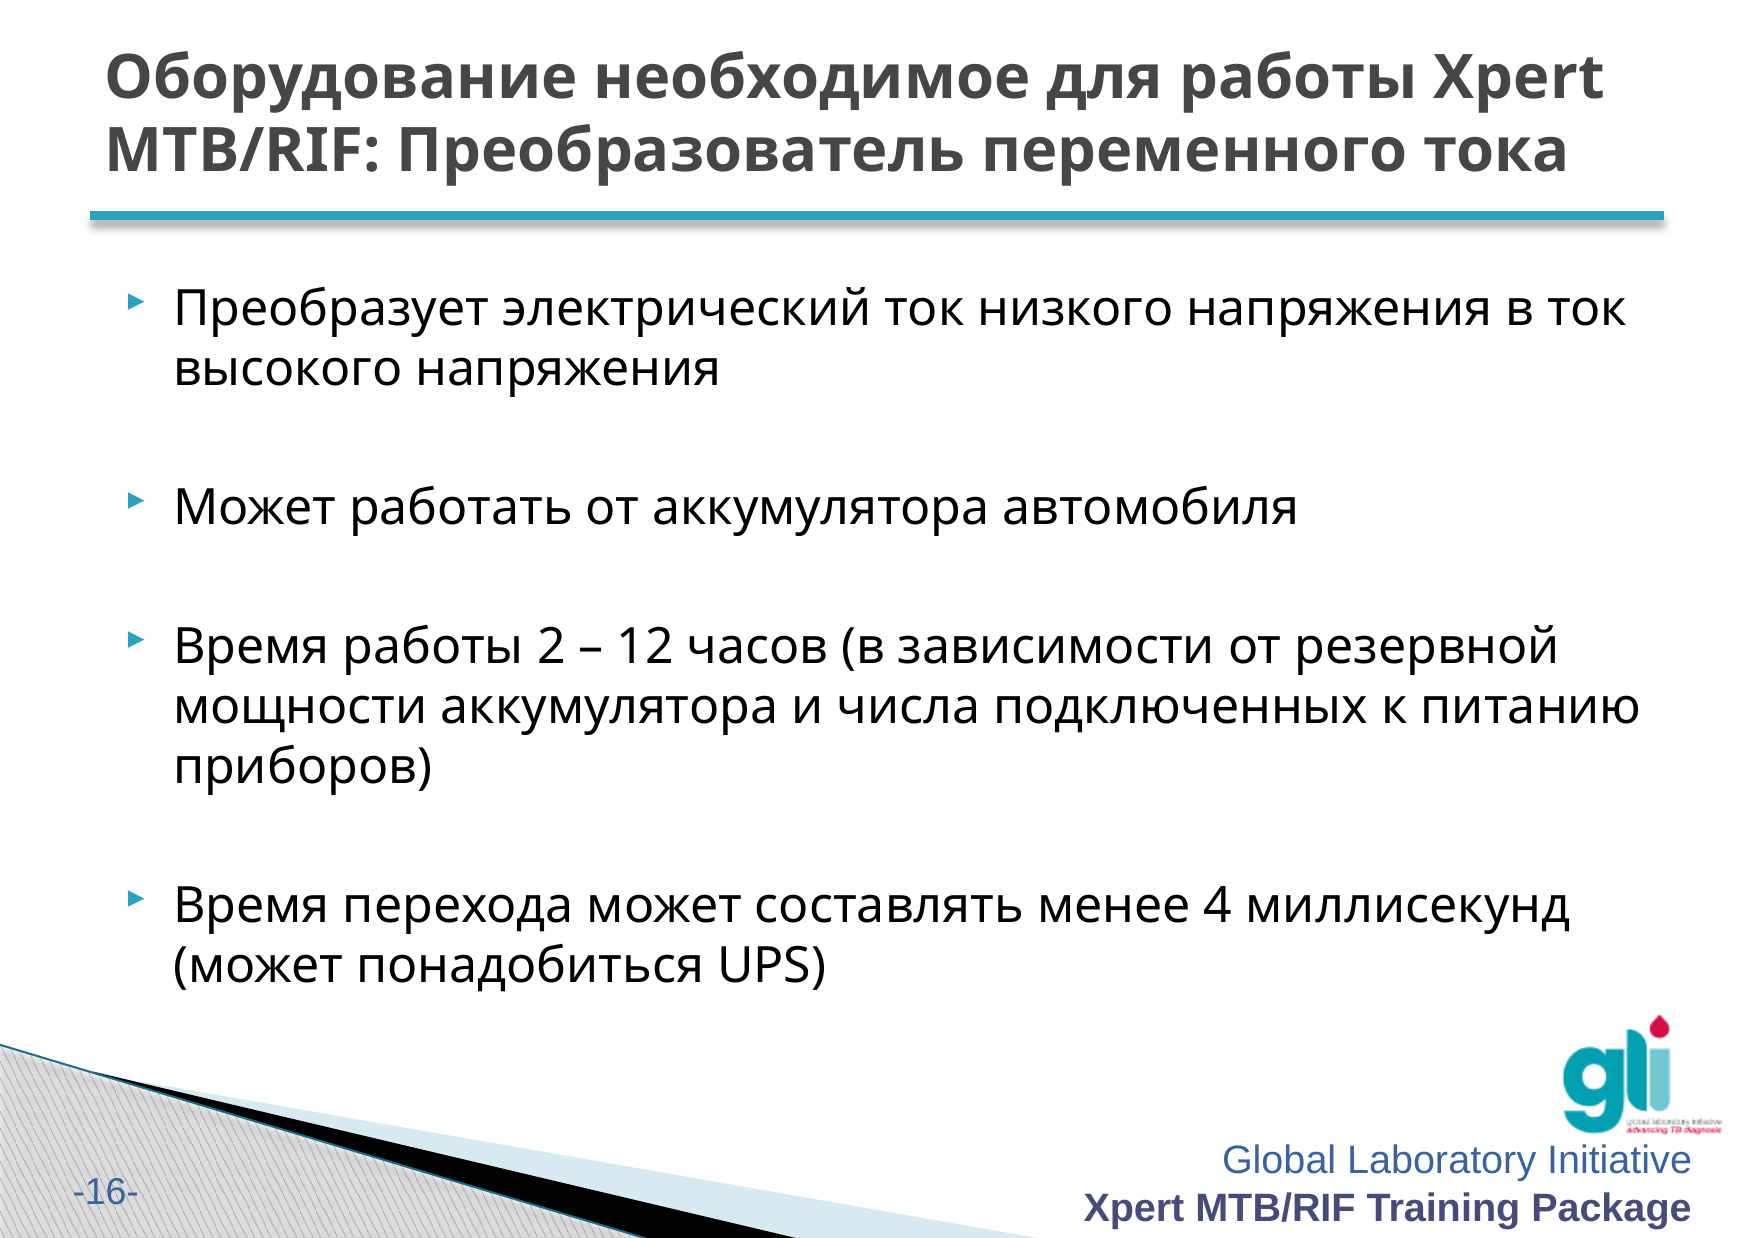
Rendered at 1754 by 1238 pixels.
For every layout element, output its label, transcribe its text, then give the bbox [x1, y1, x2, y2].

picture [1553, 1011, 1727, 1139]
title Оборудование необходимое для работы Xpert MTB/RIF: Преобразователь переменного тока [87, 27, 1716, 194]
list Преобразует электрический ток низкого напряжения в ток высокого напряжения Может работать от аккумулятора автомобиля Время работы 2 – 12 часов (в зависимости от резервной мощности аккумулятора и числа подключенных к питанию приборов) Время перехода может составлять менее 4 миллисекунд (может понадобиться UPS) [87, 267, 1666, 996]
